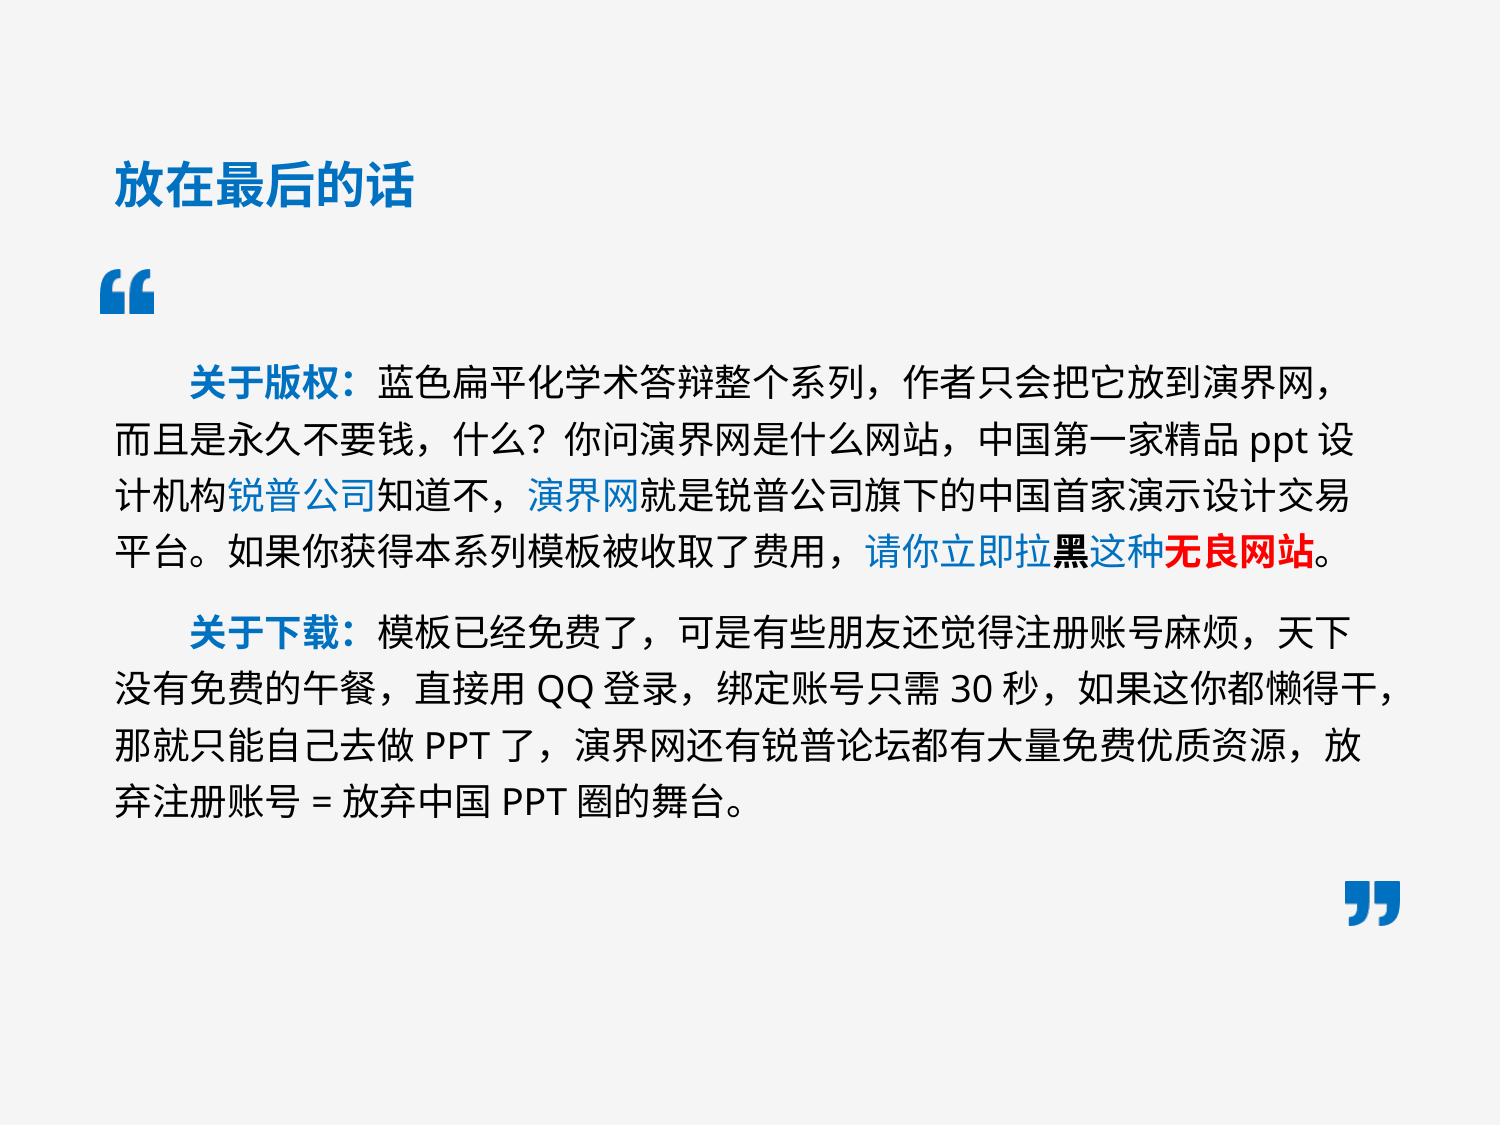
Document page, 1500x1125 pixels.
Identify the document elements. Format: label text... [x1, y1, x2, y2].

text_box 放在最后的话 [100, 145, 570, 221]
picture [1345, 881, 1400, 926]
text_box 关于版权：蓝色扁平化学术答辩整个系列，作者只会把它放到演界网，而且是永久不要钱，什么？你问演界网是什么网站，中国第一家精品ppt设计机构锐普公司知道不，演界网就是锐普公司旗下的中国首家演示设计交易平台。如果你获得本系列模板被收取了费用，请你立即拉黑这种无良网站。 关于下载：模板已经免费了，可是有些朋友还觉得注册账号麻烦，天下没有免费的午餐，直接用QQ登录，绑定账号只需30秒，如果这你都懒得干，那就只能自己去做PPT了，演界网还有锐普论坛都有大量免费优质资源，放弃注册账号=放弃中国PPT圈的舞台。 [100, 340, 1400, 831]
picture [100, 269, 154, 314]
